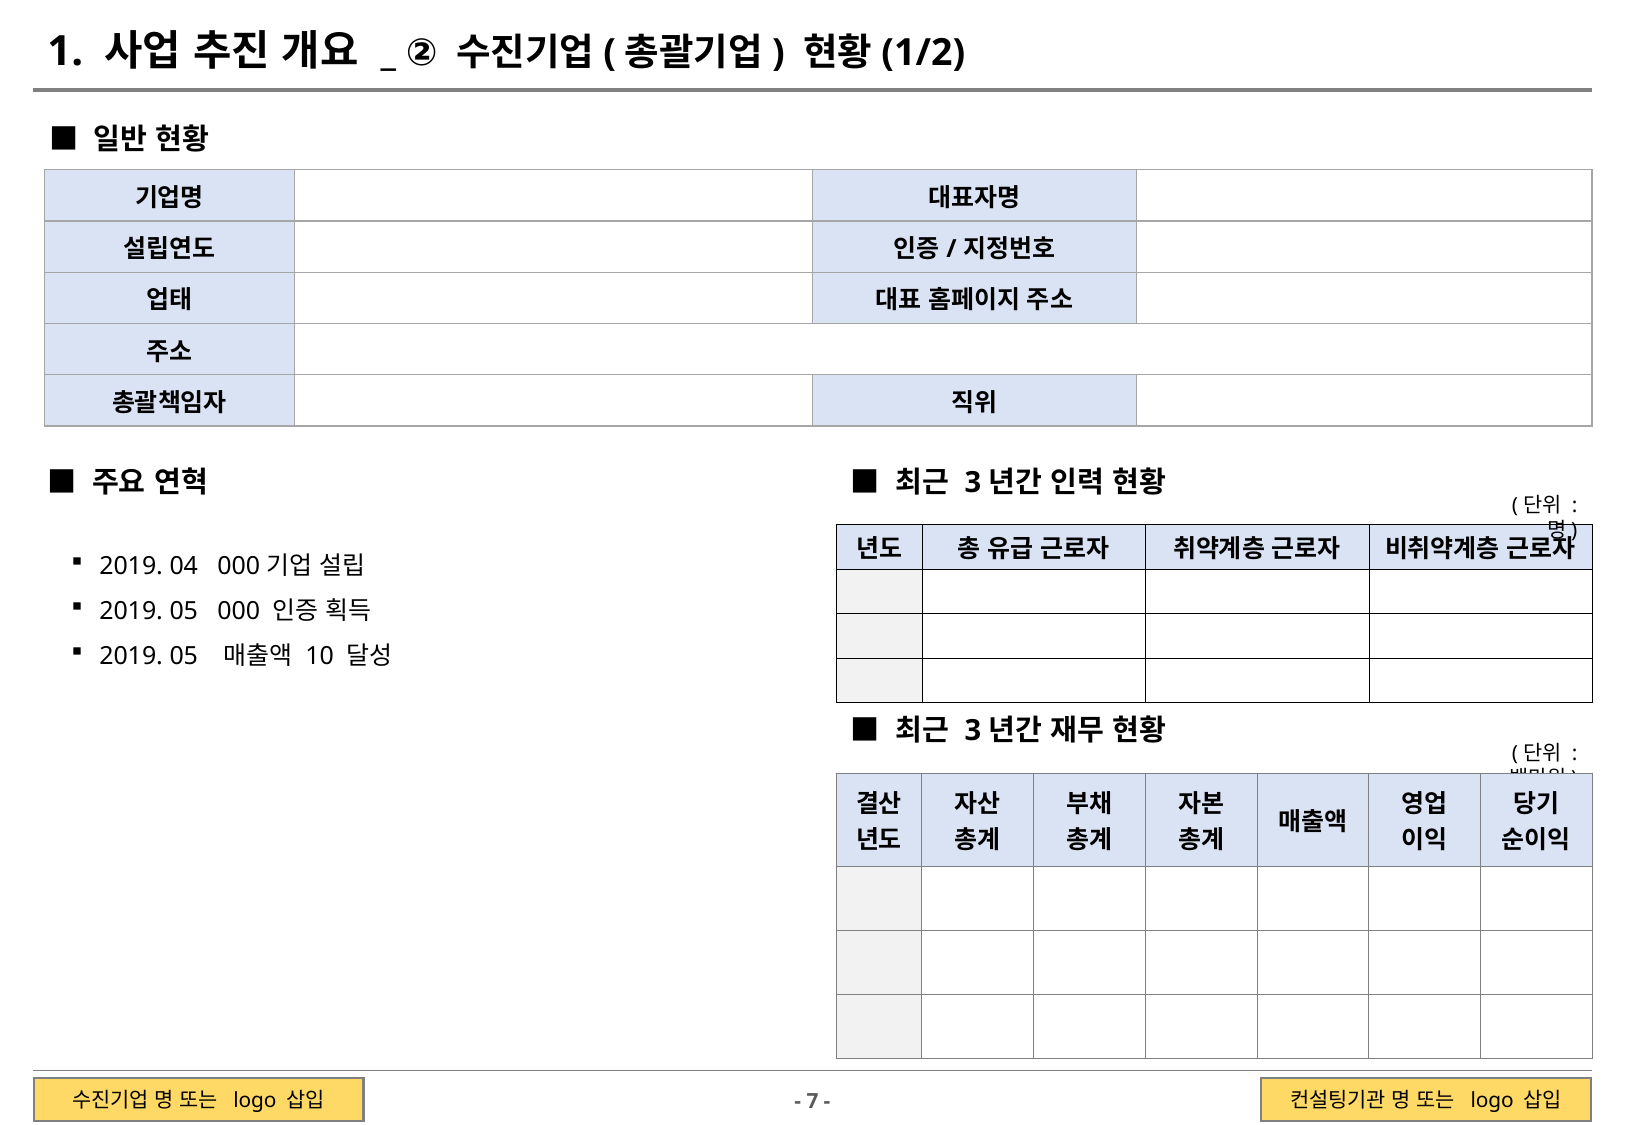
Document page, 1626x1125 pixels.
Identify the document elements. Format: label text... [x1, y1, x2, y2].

table_cell [1137, 273, 1591, 323]
text_box ■ 일반 현황 [34, 113, 496, 163]
table_header 대표자명 [813, 170, 1136, 220]
table_cell [1481, 867, 1592, 930]
table_header 취약계층 근로자 [1146, 525, 1369, 569]
table_cell [923, 659, 1145, 702]
table_cell 주소 [45, 324, 294, 374]
table_header 자산 총계 [922, 774, 1033, 866]
table_cell [1481, 995, 1592, 1058]
table_cell [1369, 931, 1480, 994]
table_cell [1258, 867, 1368, 930]
table_cell [1370, 614, 1592, 658]
text_box (단위 : 백만원) [1438, 732, 1593, 773]
table_cell [837, 867, 921, 930]
table_cell [1146, 614, 1369, 658]
table_cell [837, 570, 922, 613]
table_cell 업태 [45, 273, 294, 323]
text_box (단위 : 명) [1473, 484, 1593, 549]
table_cell [1146, 867, 1257, 930]
table_cell [1258, 931, 1368, 994]
table_cell [922, 867, 1033, 930]
table_cell [1146, 570, 1369, 613]
table_cell [1034, 931, 1145, 994]
table_cell [837, 995, 921, 1058]
table_cell [295, 222, 812, 272]
table_cell [1034, 867, 1145, 930]
text_box ■ 주요 연혁 [32, 456, 494, 506]
table_cell 총괄책임자 [45, 375, 294, 425]
table_header 년도 [837, 525, 922, 569]
table_cell [1258, 995, 1368, 1058]
table_header 비취약계층 근로자 [1370, 525, 1592, 569]
table_cell [1369, 867, 1480, 930]
table_cell [1137, 222, 1591, 272]
text_box 1. 사업 추진 개요 _ ② 수진기업(총괄기업) 현황(1/2) [32, 16, 1061, 81]
table_cell [1481, 931, 1592, 994]
table_header 기업명 [45, 170, 294, 220]
table_cell [1034, 995, 1145, 1058]
table_header 매출액 [1258, 774, 1368, 866]
table_cell [295, 273, 812, 323]
table_cell [922, 995, 1033, 1058]
table_cell 직위 [813, 375, 1136, 425]
table_header 영업 이익 [1369, 774, 1480, 866]
table_cell [1146, 995, 1257, 1058]
table_cell [295, 324, 1591, 374]
table_cell [1369, 995, 1480, 1058]
table_header 당기 순이익 [1481, 774, 1592, 866]
table_cell [837, 614, 922, 658]
text_box 2019. 04 000기업 설립 2019. 05 000 인증 획득 2019. 05 매출액 10 달성 [56, 527, 789, 677]
table_header 부채 총계 [1034, 774, 1145, 866]
table_header [1137, 170, 1591, 220]
table_cell [922, 931, 1033, 994]
table_cell [837, 931, 921, 994]
table_header [295, 170, 812, 220]
table_header 자본 총계 [1146, 774, 1257, 866]
text_box ■ 최근 3년간 재무 현황 [836, 704, 1297, 754]
table_cell 설립연도 [45, 222, 294, 272]
table_cell [923, 570, 1145, 613]
table_cell [1370, 659, 1592, 702]
table_cell [837, 659, 922, 702]
table_cell [1137, 375, 1591, 425]
table_cell 대표 홈페이지 주소 [813, 273, 1136, 323]
text_box ■ 최근 3년간 인력 현황 [836, 456, 1297, 506]
table_cell [1370, 570, 1592, 613]
table_cell [1146, 659, 1369, 702]
table_cell [1146, 931, 1257, 994]
table_cell 인증/지정번호 [813, 222, 1136, 272]
table_header 총 유급 근로자 [923, 525, 1145, 569]
table_cell [923, 614, 1145, 658]
table_cell [295, 375, 812, 425]
table_header 결산년도 [837, 774, 921, 866]
